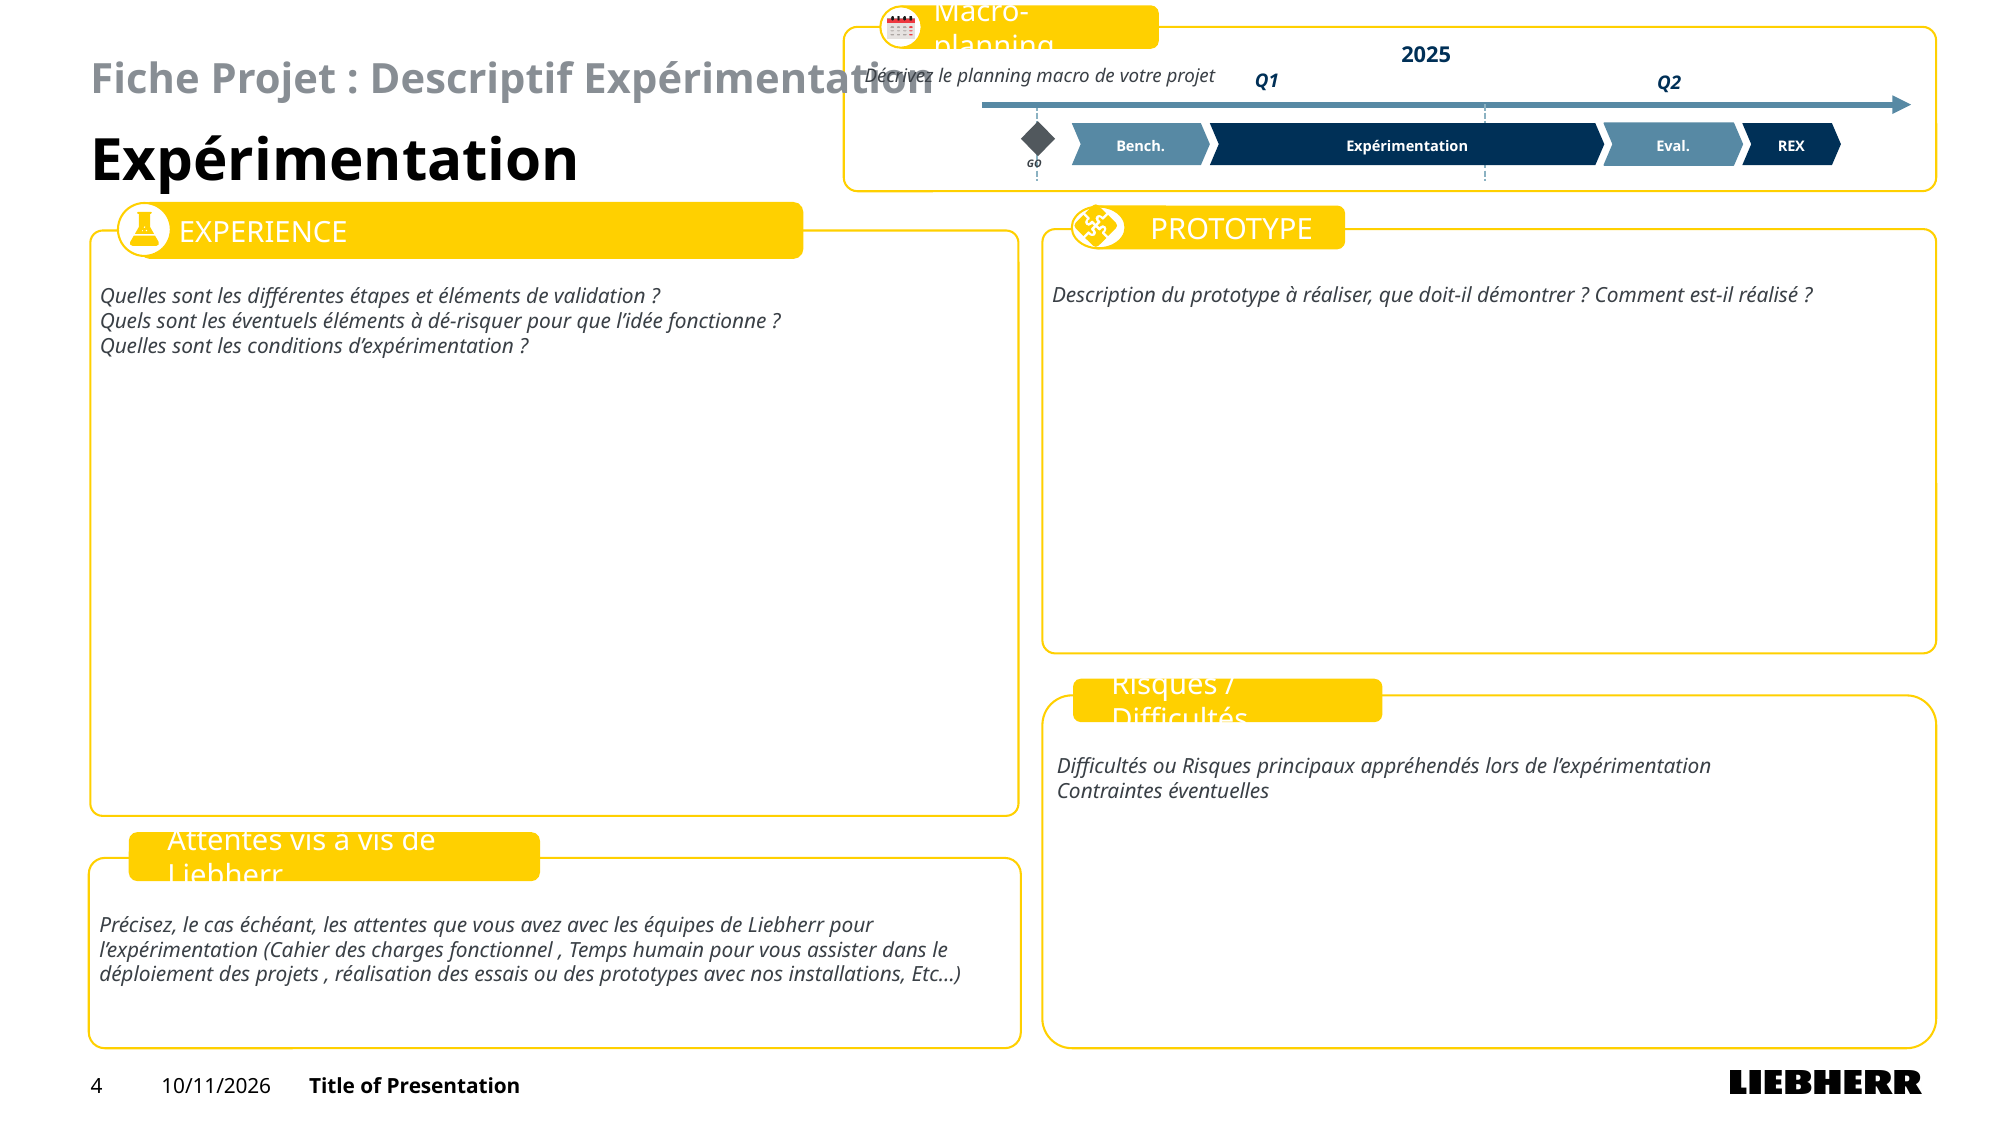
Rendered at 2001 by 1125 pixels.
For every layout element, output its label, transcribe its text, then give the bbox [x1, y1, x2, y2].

text_box Fiche Projet : Descriptif Expérimentation [90, 42, 981, 76]
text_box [880, 6, 1158, 48]
text_box Décrivez le planning macro de votre projet [849, 56, 981, 94]
text_box [842, 25, 1938, 193]
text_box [129, 211, 160, 246]
text_box Quelles sont les différentes étapes et éléments de validation ? Quels sont les éventuels éléments à dé-risquer pour que l’idée fonctionne ? Quelles sont les conditions d’expérimentation ? [89, 229, 1020, 817]
picture [1730, 1070, 1922, 1094]
slide_number 4 [90, 1074, 138, 1099]
text_box Précisez, le cas échéant, les attentes que vous avez avec les équipes de Liebherr pour l’expérimentation (Cahier des charges fonctionnel , Temps humain pour vous assister dans le déploiement des projets , réalisation des essais ou des prototypes avec nos installations, Etc…) [87, 856, 1022, 1050]
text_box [117, 202, 803, 258]
footer Title of Presentation [309, 1074, 1573, 1099]
text_box Attentes vis à vis de Liebherr [128, 832, 541, 882]
text_box Risques / Difficultés [1073, 678, 1383, 723]
text_box Description du prototype à réaliser, que doit-il démontrer ? Comment est-il réalisé ? [1041, 228, 1938, 655]
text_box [981, 33, 1912, 182]
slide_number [161, 1074, 292, 1099]
text_box Difficultés ou Risques principaux appréhendés lors de l’expérimentation Contraintes éventuelles [1041, 694, 1938, 1050]
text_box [1071, 204, 1345, 249]
title Expérimentation [90, 122, 888, 194]
